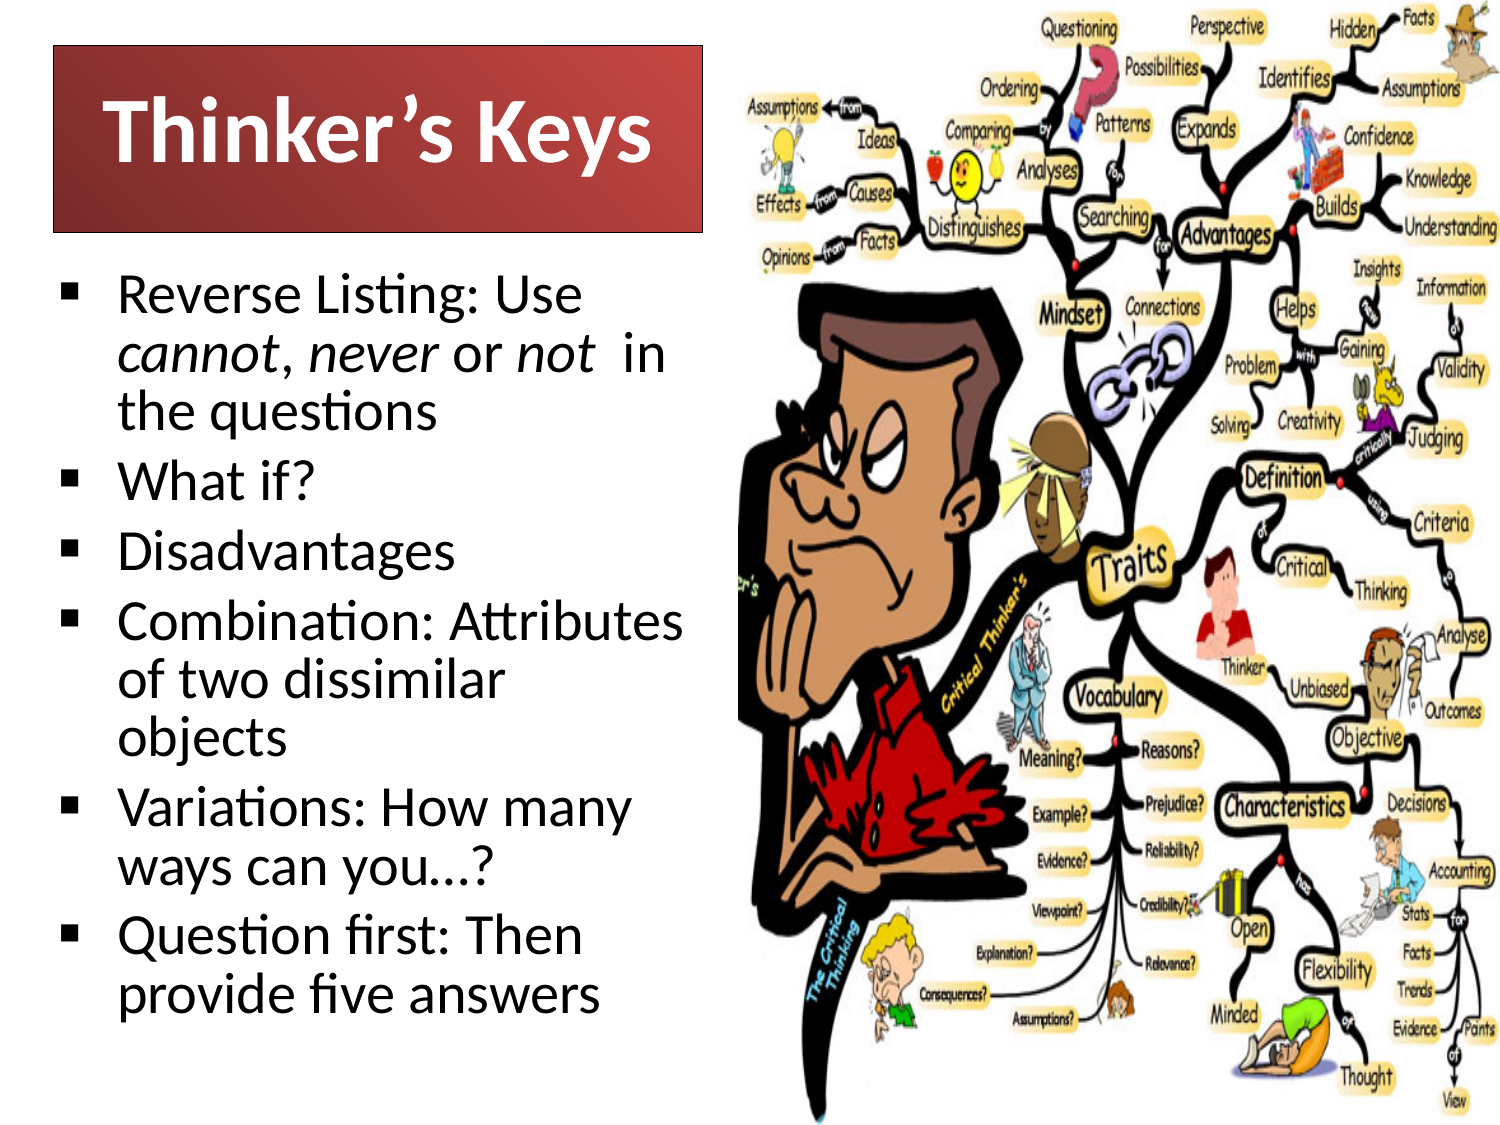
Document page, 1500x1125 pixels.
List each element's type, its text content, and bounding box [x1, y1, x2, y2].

list Reverse Listing: Use cannot, never or not in the questions What if? Disadvantages Combination: Attributes of two dissimilar objects Variations: How many ways can you…? Question first: Then provide five answers [41, 262, 703, 1083]
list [737, 0, 1500, 1125]
title Thinker’s Keys [53, 45, 703, 233]
